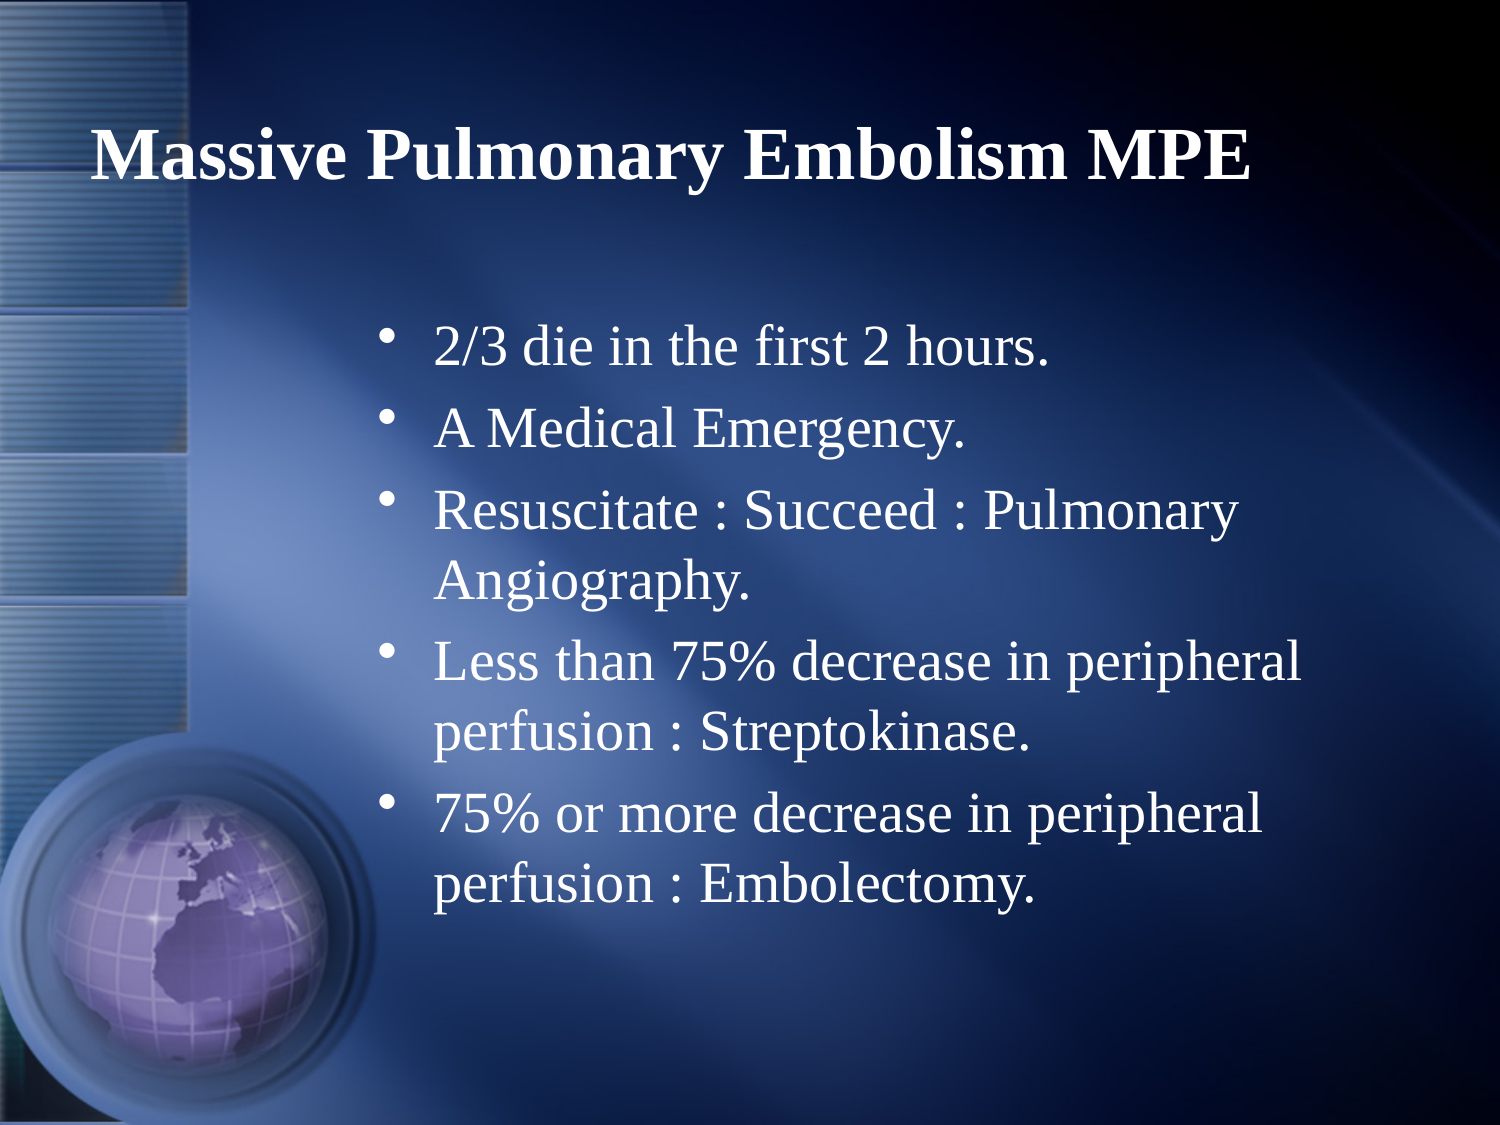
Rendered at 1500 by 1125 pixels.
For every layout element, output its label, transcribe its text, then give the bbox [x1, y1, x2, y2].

picture [0, 0, 1500, 1125]
title Massive Pulmonary Embolism MPE [74, 0, 1463, 301]
list 2/3 die in the first 2 hours. A Medical Emergency. Resuscitate : Succeed : Pulmonary Angiography. Less than 75% decrease in peripheral perfusion : Streptokinase. 75% or more decrease in peripheral perfusion : Embolectomy. [362, 299, 1401, 1001]
